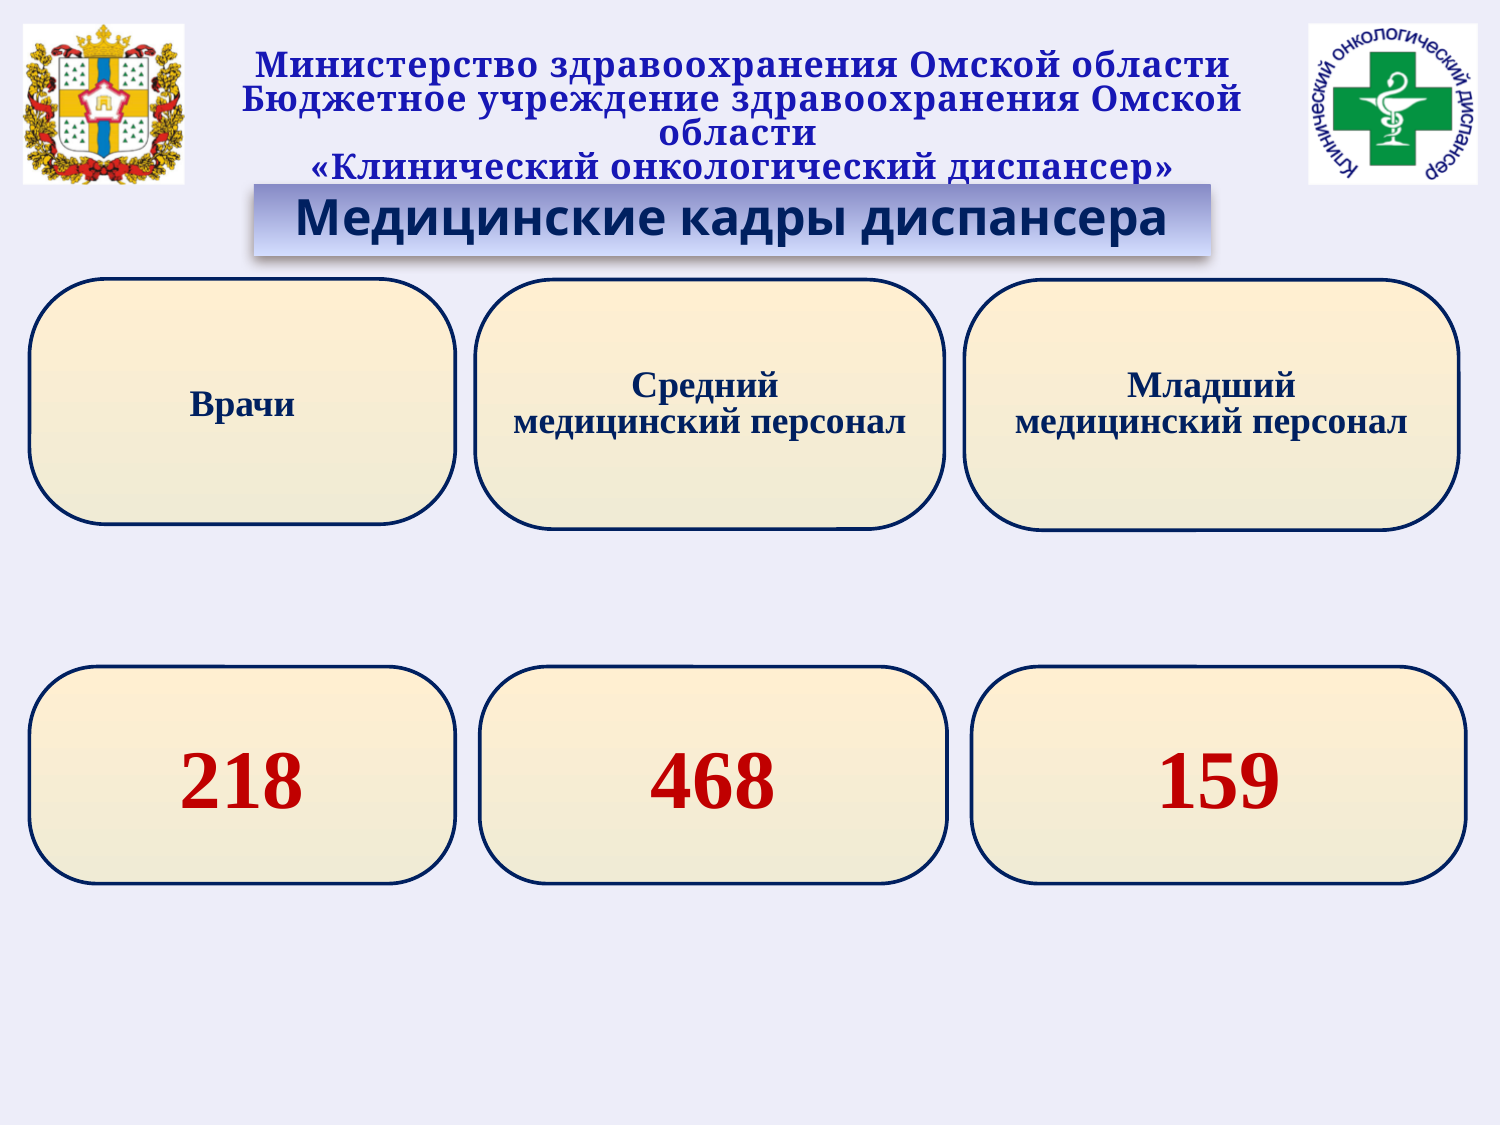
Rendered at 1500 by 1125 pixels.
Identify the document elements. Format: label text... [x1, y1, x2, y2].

text_box Медицинские кадры диспансера [253, 203, 1211, 256]
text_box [22, 23, 1478, 185]
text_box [29, 278, 1467, 884]
